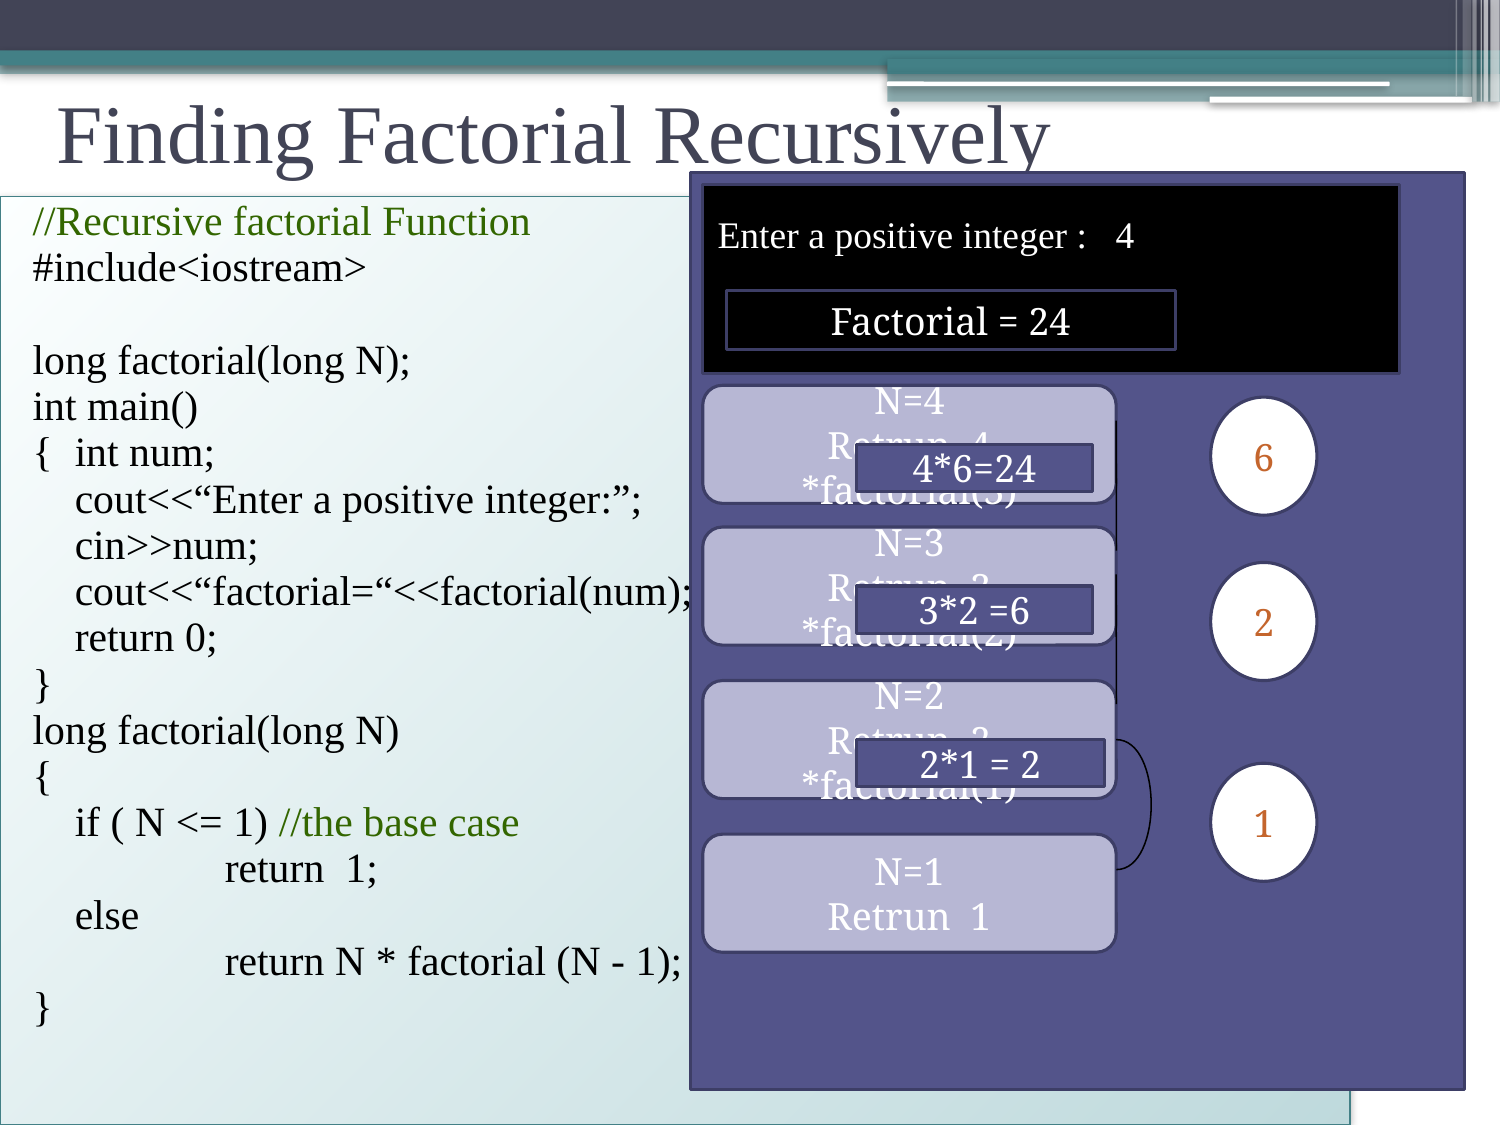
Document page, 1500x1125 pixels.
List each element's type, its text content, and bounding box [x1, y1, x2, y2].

text_box 3*2 =6 [855, 584, 1094, 635]
text_box 4*6=24 [855, 443, 1094, 493]
text_box N=1 Retrun 1 [701, 832, 1118, 954]
text_box Enter a positive integer : 4 [701, 183, 1401, 375]
text_box N=3 Retrun 3 *factorial(2) [701, 525, 1118, 647]
text_box N=4 Retrun 4 *factorial(3) [701, 383, 1118, 505]
text_box 1 [1209, 761, 1319, 883]
text_box 2 [1209, 560, 1319, 683]
text_box Factorial = 24 [725, 289, 1177, 351]
text_box 6 [1209, 395, 1319, 517]
text_box 2*1 = 2 [855, 738, 1106, 788]
list //Recursive factorial Function #include<iostream> long factorial(long N); int main() { int num; cout<<“Enter a positive integer:”; cin>>num; cout<<“factorial=“<<factorial(num); return 0; } long factorial(long N) { if ( N <= 1) //the base case return 1; else return N * factorial (N - 1); } [0, 196, 1351, 1125]
text_box [689, 171, 1466, 1091]
text_box N=2 Retrun 2 *factorial(1) [701, 678, 1118, 801]
title Finding Factorial Recursively [41, 42, 1392, 193]
